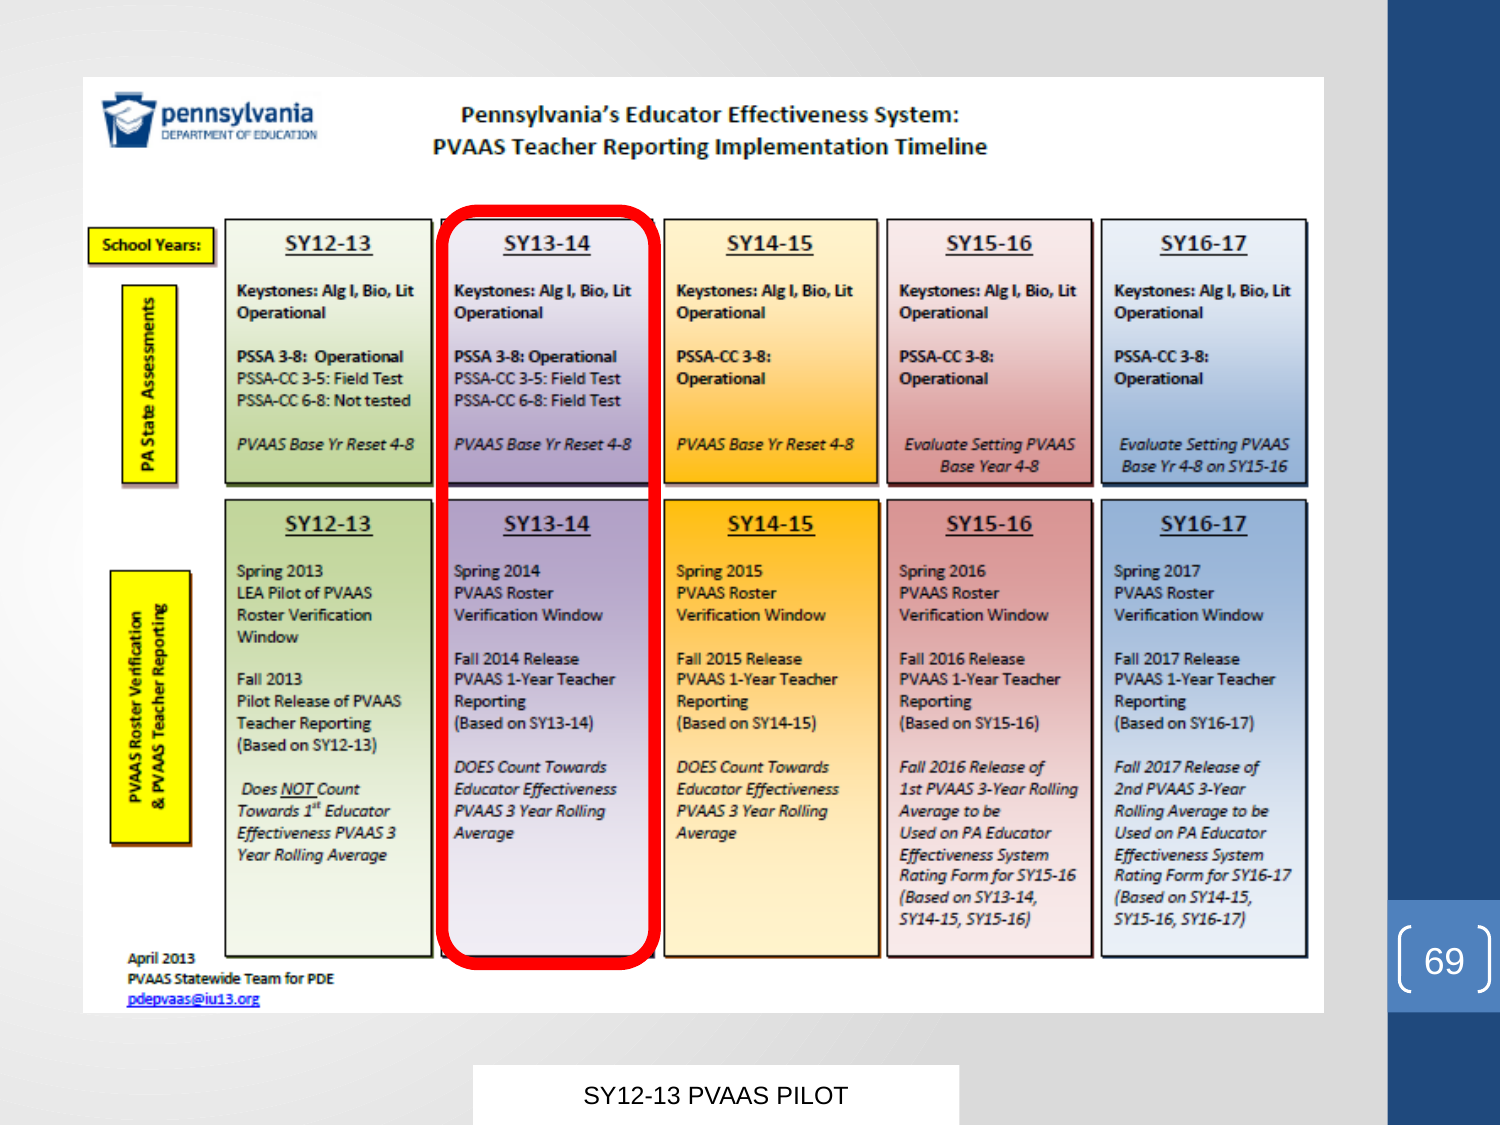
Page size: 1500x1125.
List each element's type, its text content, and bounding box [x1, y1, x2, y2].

picture [83, 77, 1325, 1014]
footer SY12-13 PVAAS PILOT [473, 1065, 960, 1125]
slide_number 69 [1397, 925, 1492, 994]
